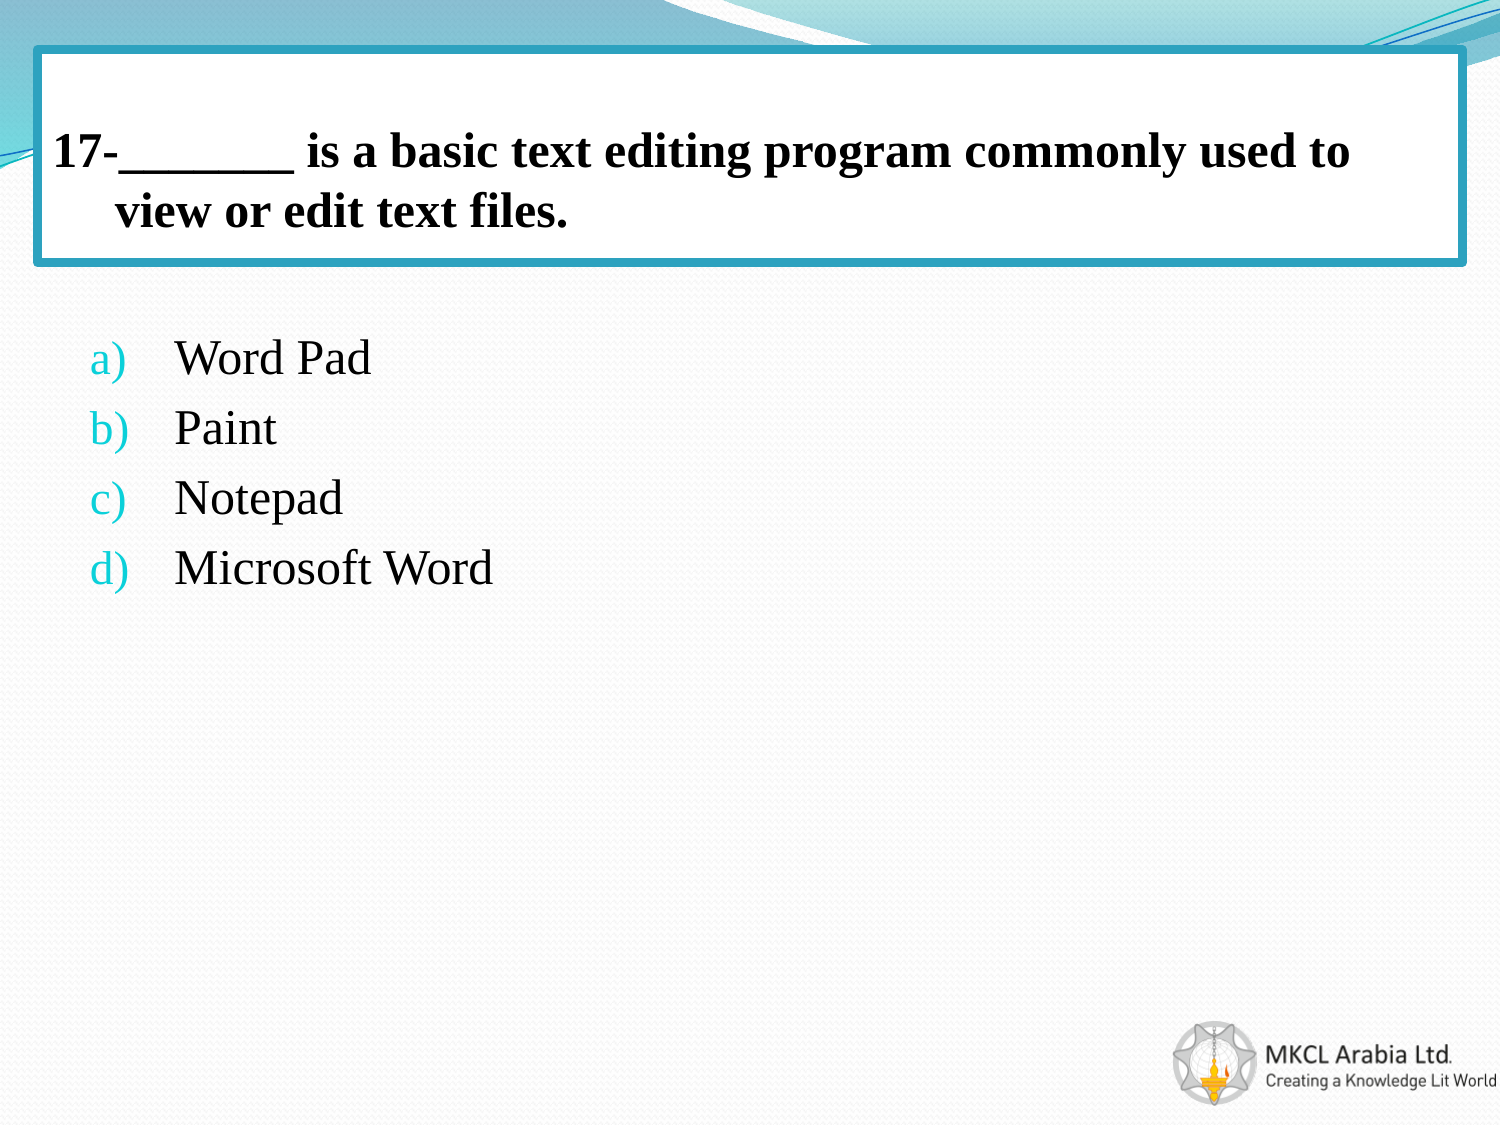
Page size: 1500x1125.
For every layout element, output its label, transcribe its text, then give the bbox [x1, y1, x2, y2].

picture [1172, 1021, 1496, 1106]
list Word Pad Paint Notepad Microsoft Word [75, 317, 1425, 1038]
title 17-_______ is a basic text editing program commonly used to view or edit text files. [37, 50, 1388, 238]
